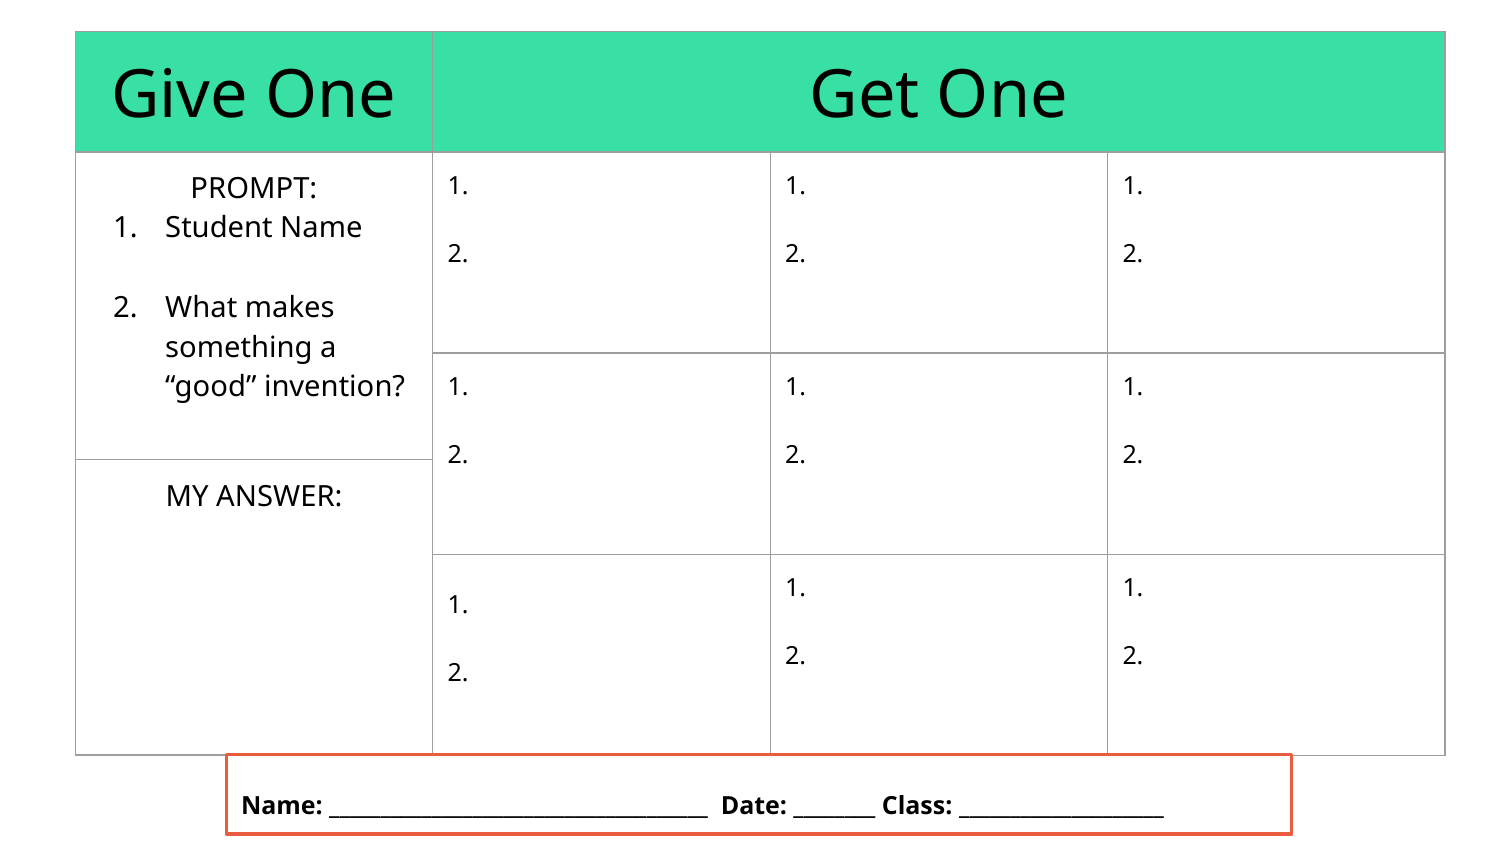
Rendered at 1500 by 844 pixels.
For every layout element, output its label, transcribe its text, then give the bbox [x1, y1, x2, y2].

table_cell 1. 2. [1108, 354, 1444, 554]
table_cell 1. 2. [433, 555, 770, 754]
table_cell 1. 2. [771, 555, 1107, 754]
table_cell 1. 2. [771, 153, 1107, 352]
table_cell 1. 2. [433, 153, 770, 352]
table_cell PROMPT: Student Name What makes something a “good” invention? [76, 153, 432, 459]
table_header Get One [433, 32, 1444, 151]
table_cell 1. 2. [1108, 555, 1444, 755]
table_cell 1. 2. [433, 354, 770, 554]
text_box Name: _____________________________________ Date: ________ Class: ____________________ [226, 754, 1292, 834]
table_header Give One [76, 32, 432, 151]
table_cell 1. 2. [771, 354, 1107, 554]
table_cell 1. 2. [1108, 153, 1444, 352]
table_cell MY ANSWER: [76, 460, 432, 754]
